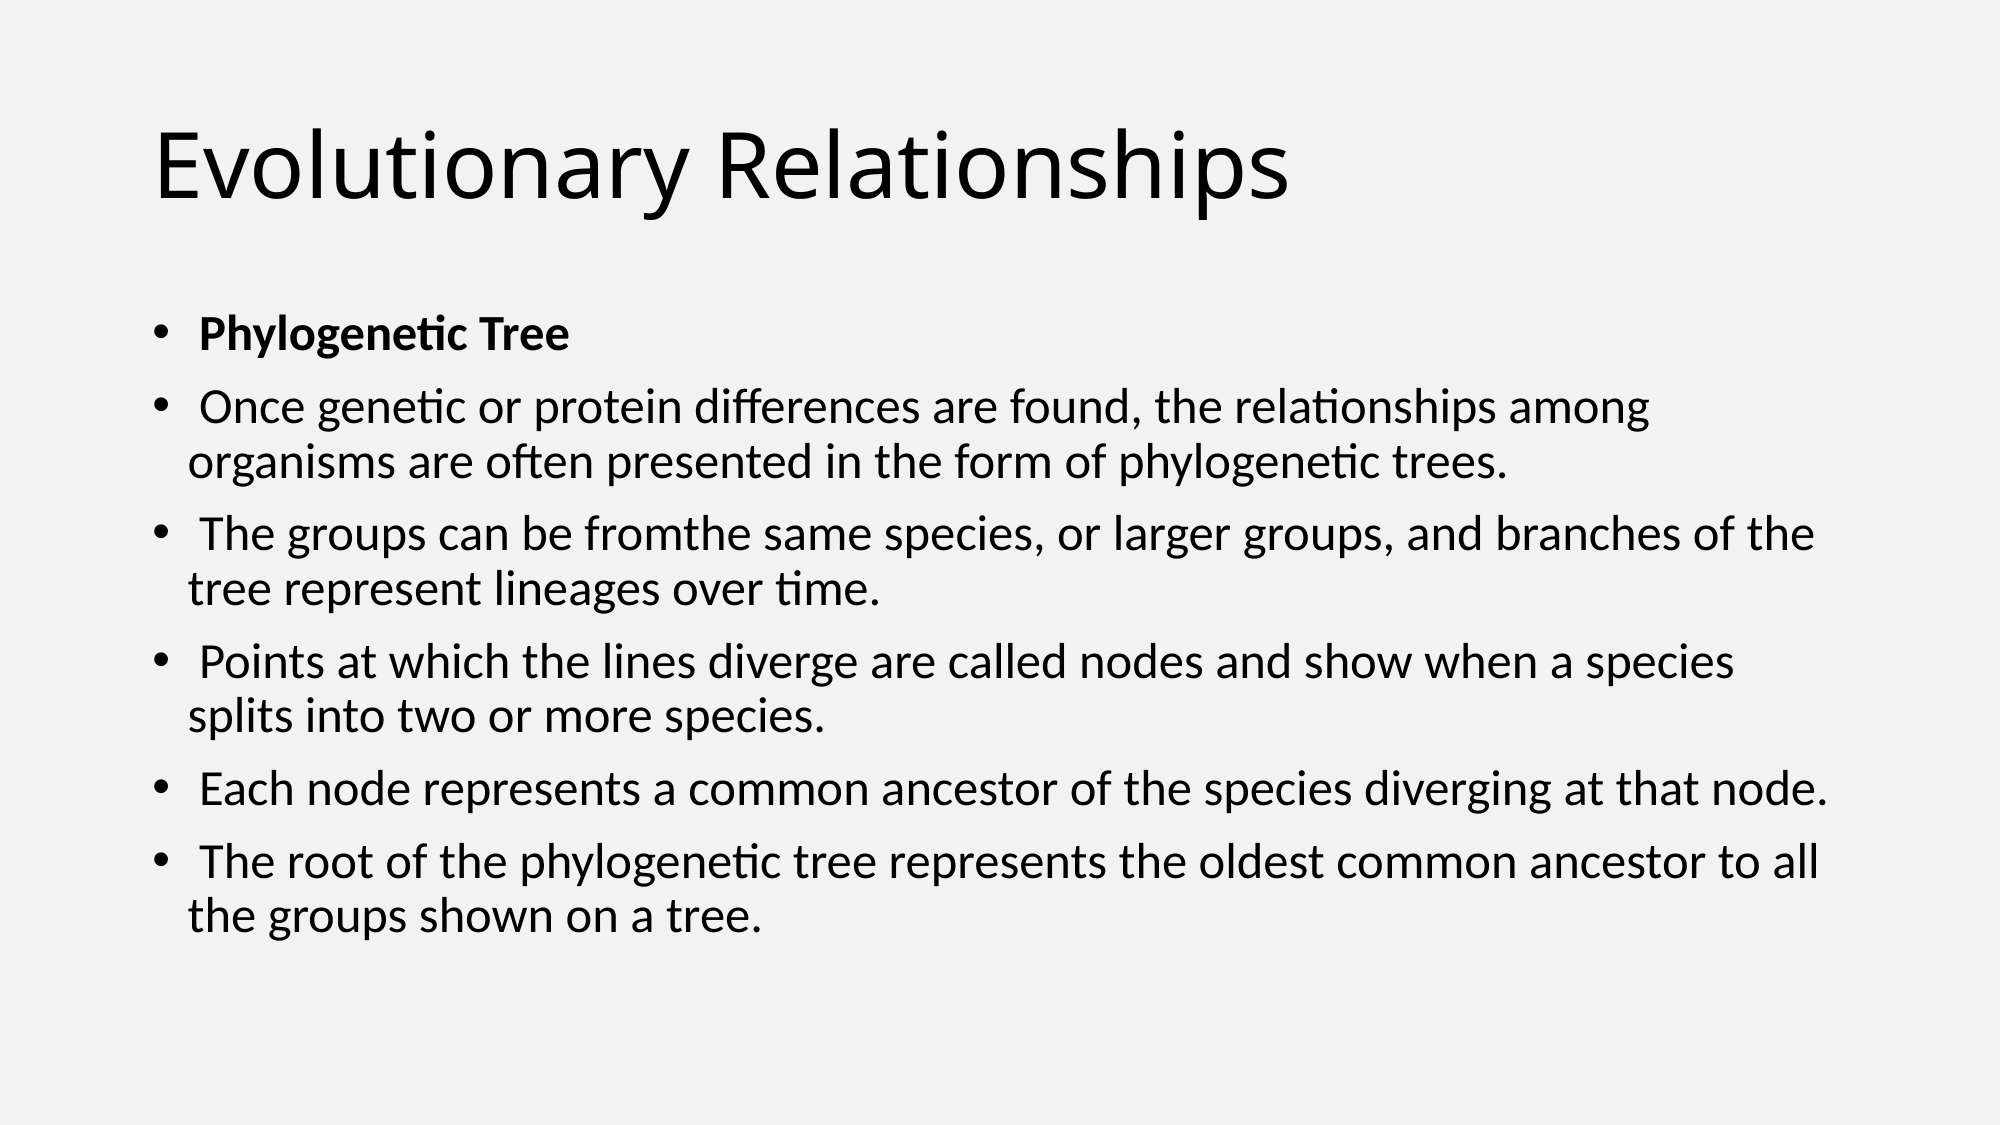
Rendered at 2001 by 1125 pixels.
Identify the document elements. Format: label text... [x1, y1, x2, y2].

title Evolutionary Relationships [137, 59, 1863, 278]
list Phylogenetic Tree Once genetic or protein differences are found, the relationships among organisms are often presented in the form of phylogenetic trees. The groups can be fromthe same species, or larger groups, and branches of the tree represent lineages over time. Points at which the lines diverge are called nodes and show when a species splits into two or more species. Each node represents a common ancestor of the species diverging at that node. The root of the phylogenetic tree represents the oldest common ancestor to all the groups shown on a tree. [137, 299, 1863, 1014]
